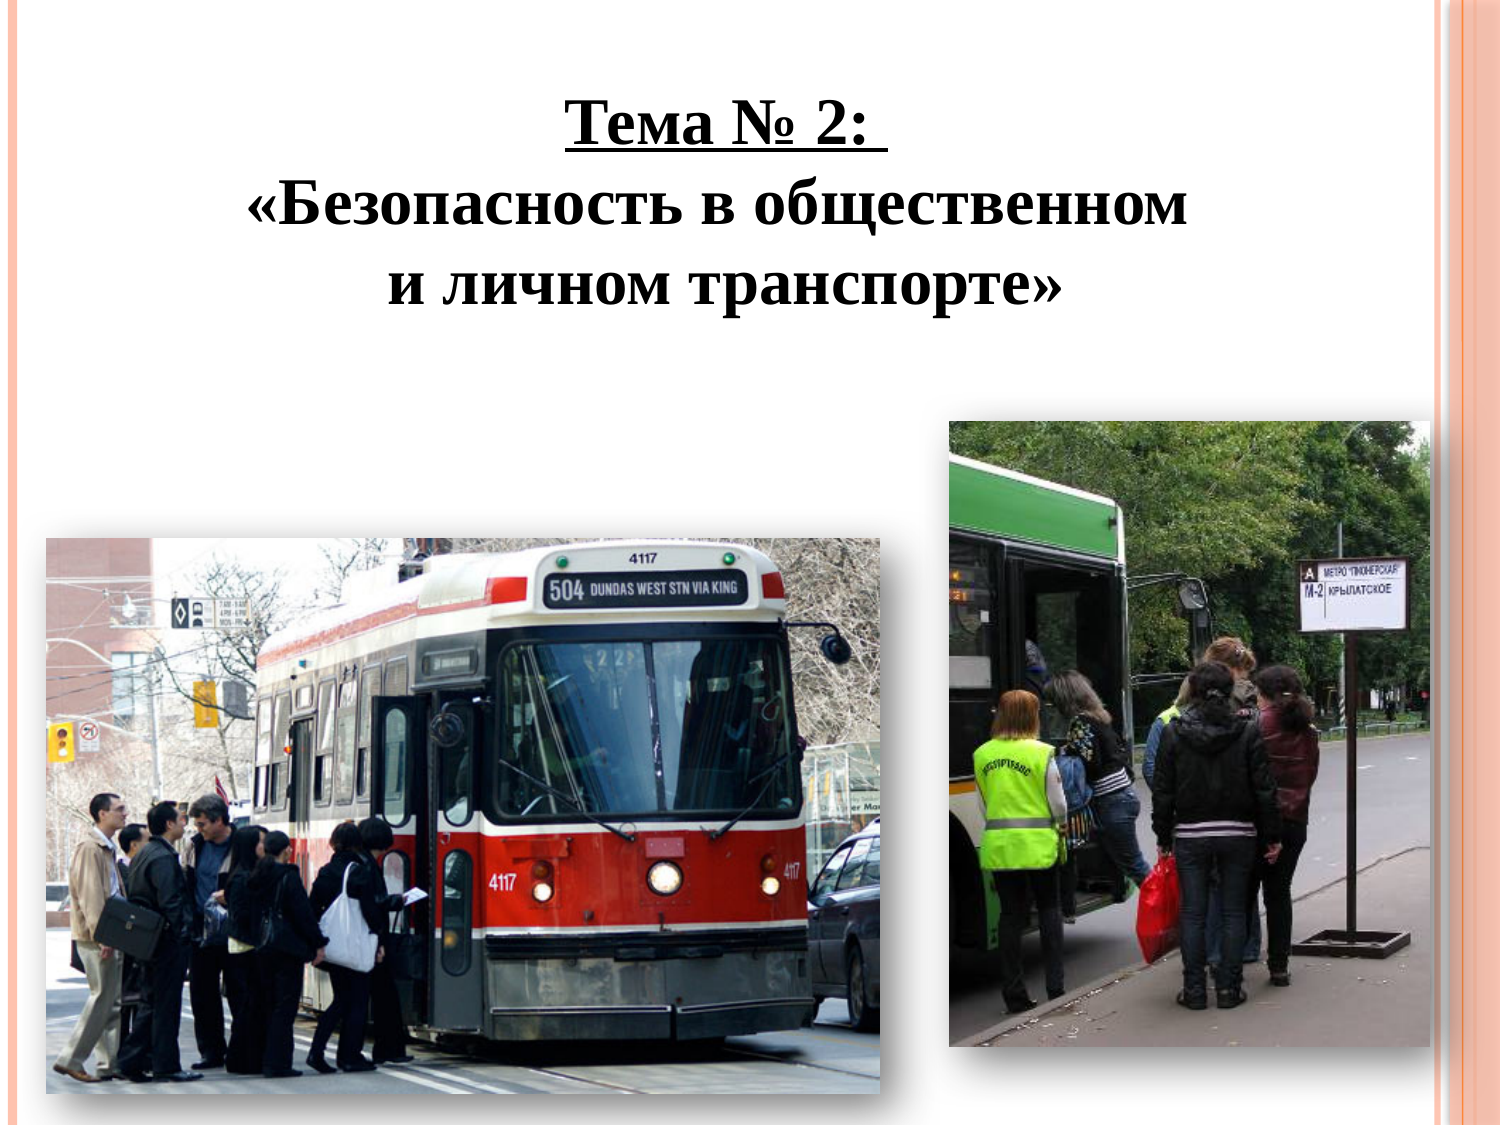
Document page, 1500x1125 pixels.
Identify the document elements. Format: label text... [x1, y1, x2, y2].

text_box Тема № 2: «Безопасность в общественном и личном транспорте» [35, 70, 1418, 325]
picture [46, 538, 881, 1095]
picture [948, 421, 1431, 1048]
